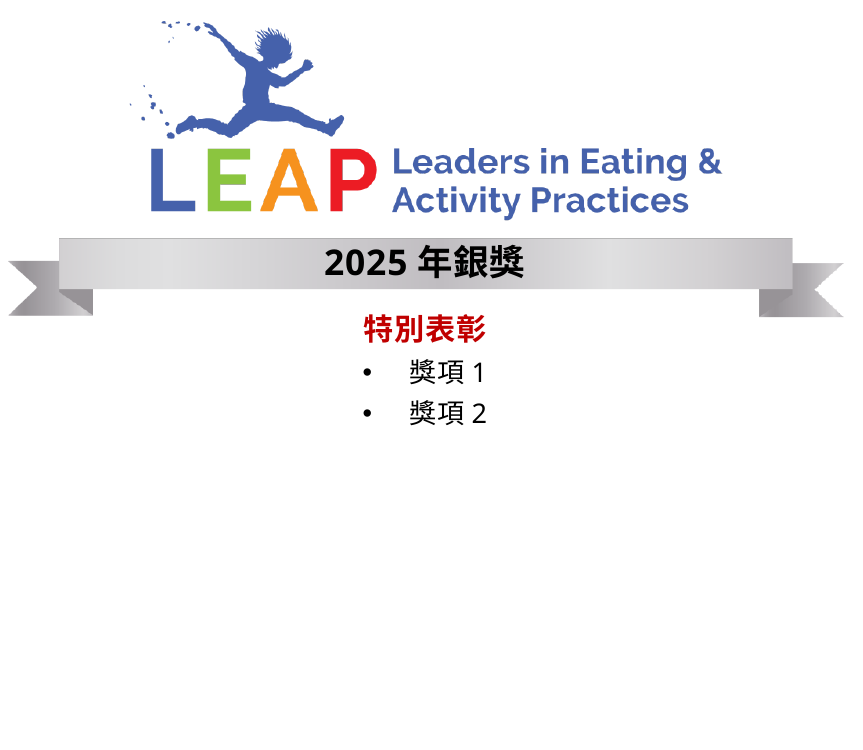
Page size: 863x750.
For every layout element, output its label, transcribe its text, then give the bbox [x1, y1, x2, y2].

list 特別表彰 獎項1 獎項2 [92, 307, 758, 603]
picture [1, 0, 863, 338]
title 2025年銀獎 [65, 239, 784, 290]
